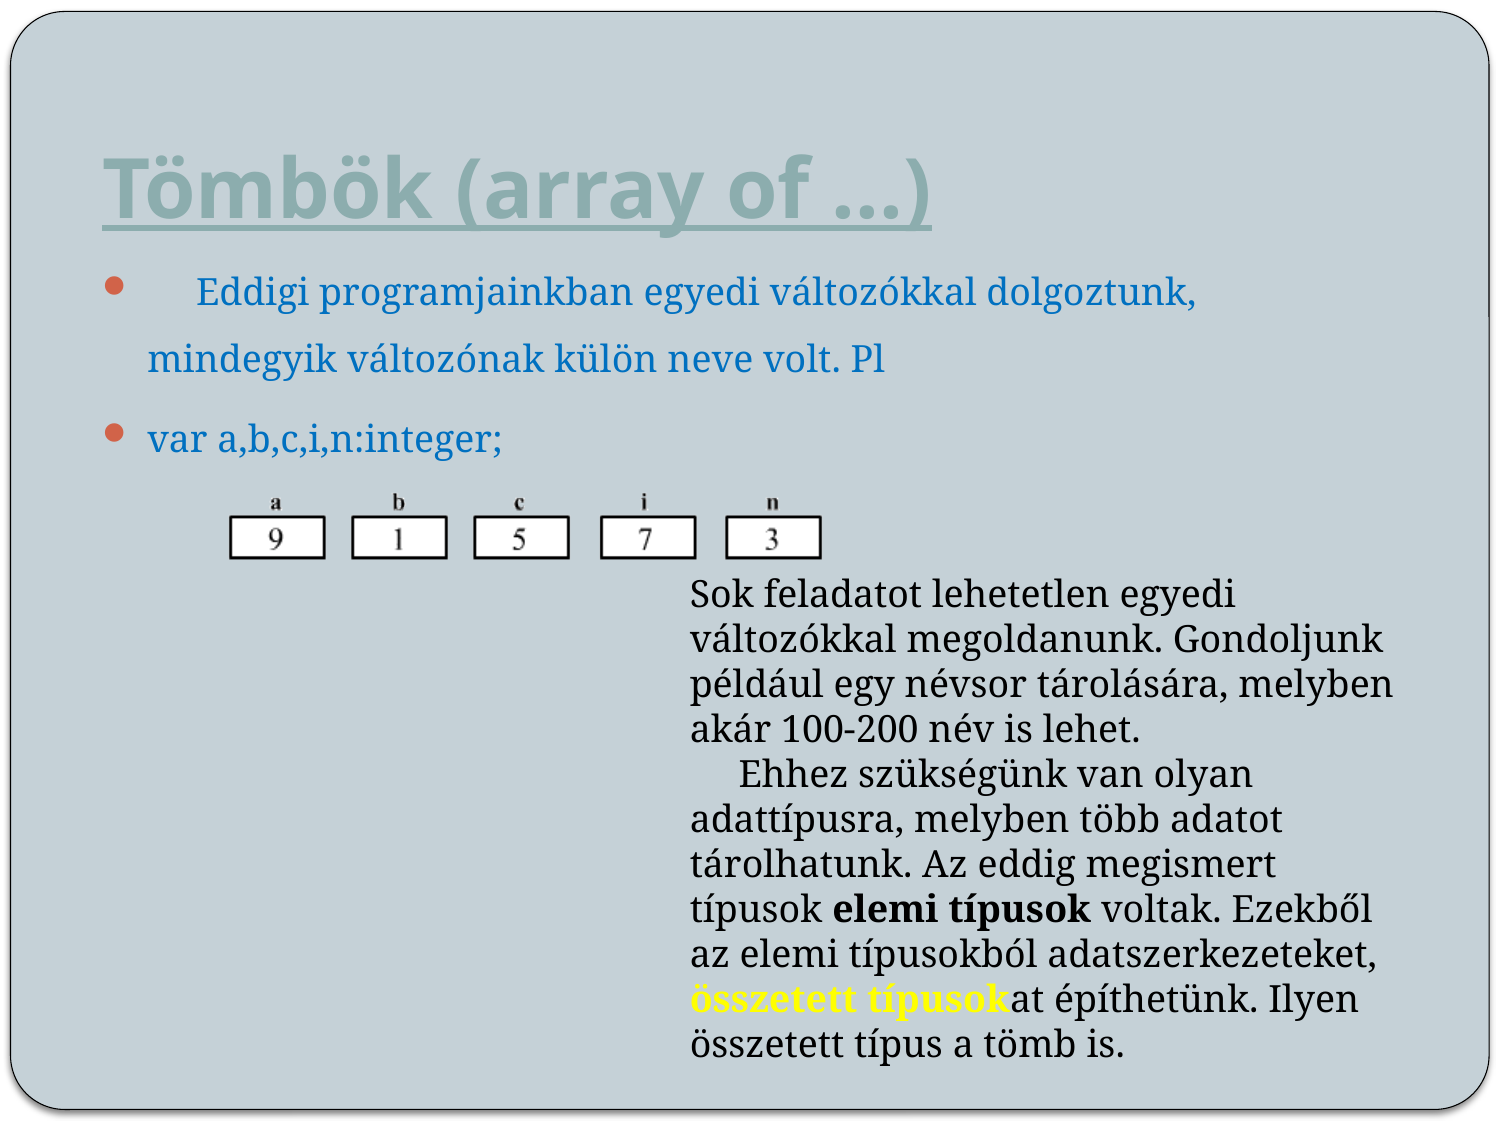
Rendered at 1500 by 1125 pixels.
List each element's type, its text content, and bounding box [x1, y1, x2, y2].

text_box [10, 0, 636, 56]
text_box Sok feladatot lehetetlen egyedi változókkal megoldanunk. Gondoljunk például egy névsor tárolására, melyben akár 100-200 név is lehet. Ehhez szükségünk van olyan adattípusra, melyben több adatot tárolhatunk. Az eddig megismert típusok elemi típusok voltak. Ezekből az elemi típusokból adatszerkezeteket, összetett típusokat építhetünk. Ilyen összetett típus a tömb is. [674, 562, 1425, 1073]
title Tömbök (array of ...) [87, 45, 1438, 250]
list Eddigi programjainkban egyedi változókkal dolgoztunk, mindegyik változónak külön neve volt. Pl var a,b,c,i,n:integer; [87, 237, 1413, 988]
picture [212, 487, 838, 566]
